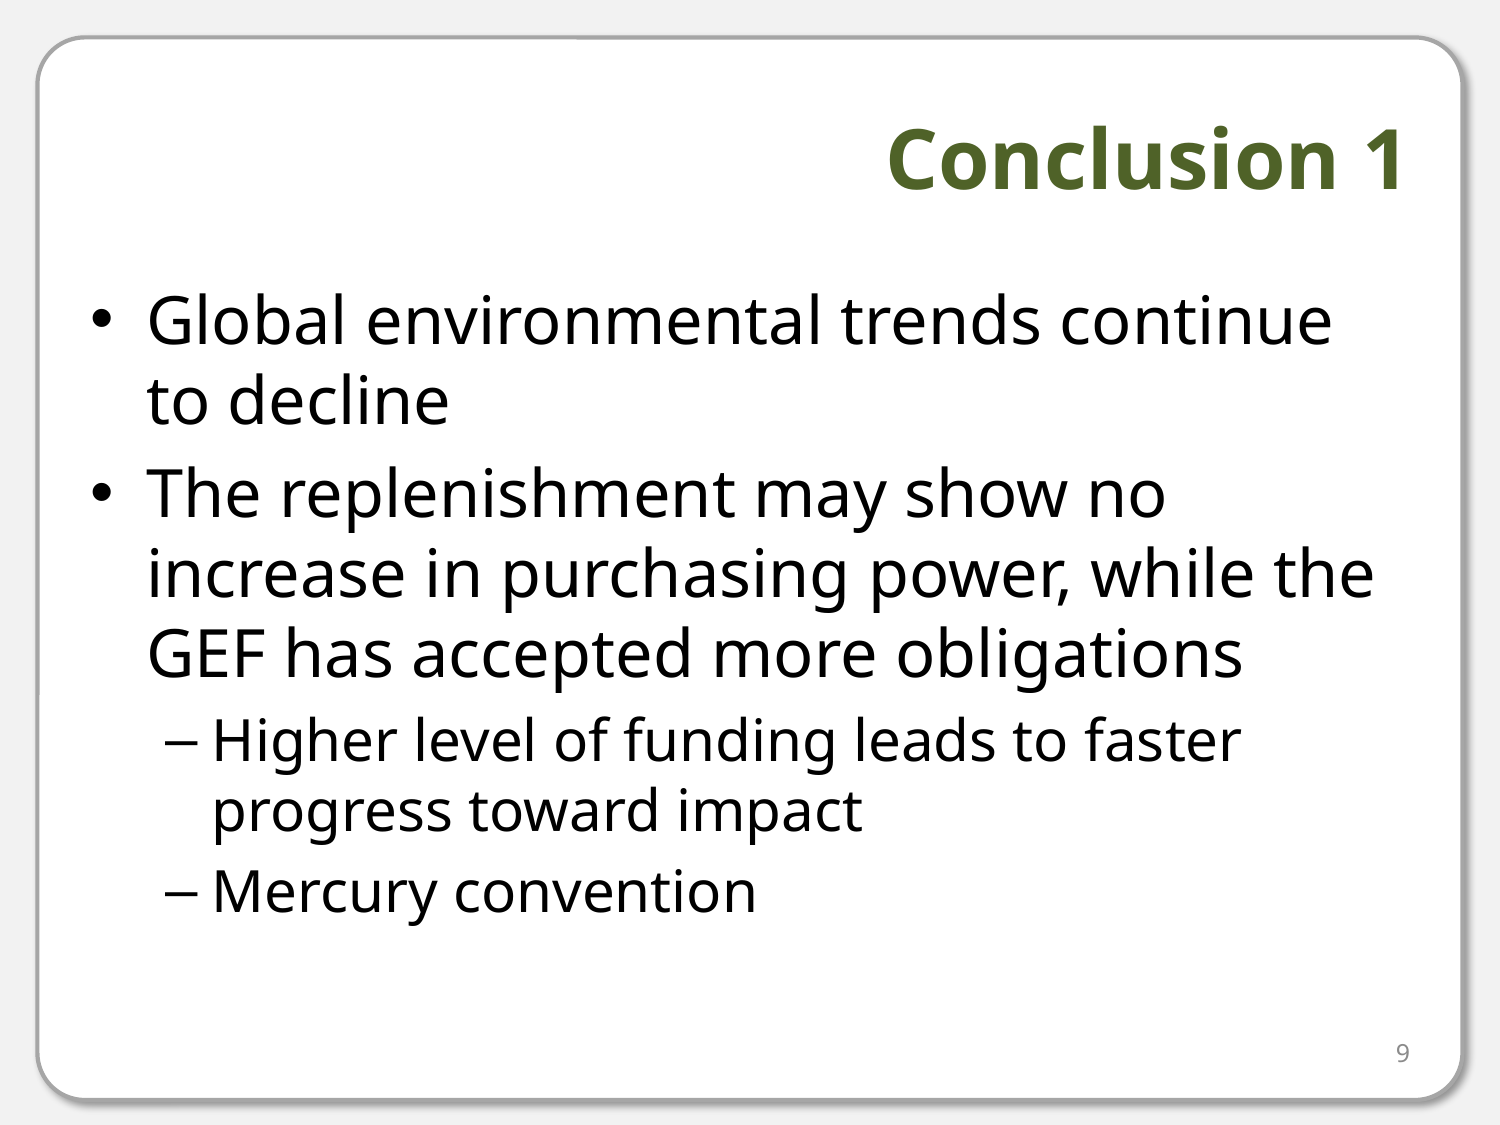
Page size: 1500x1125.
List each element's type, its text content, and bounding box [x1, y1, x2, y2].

slide_number 9 [1074, 1025, 1425, 1085]
title Conclusion 1 [75, 62, 1425, 250]
list Global environmental trends continue to decline The replenishment may show no increase in purchasing power, while the GEF has accepted more obligations Higher level of funding leads to faster progress toward impact Mercury convention [75, 270, 1425, 1013]
